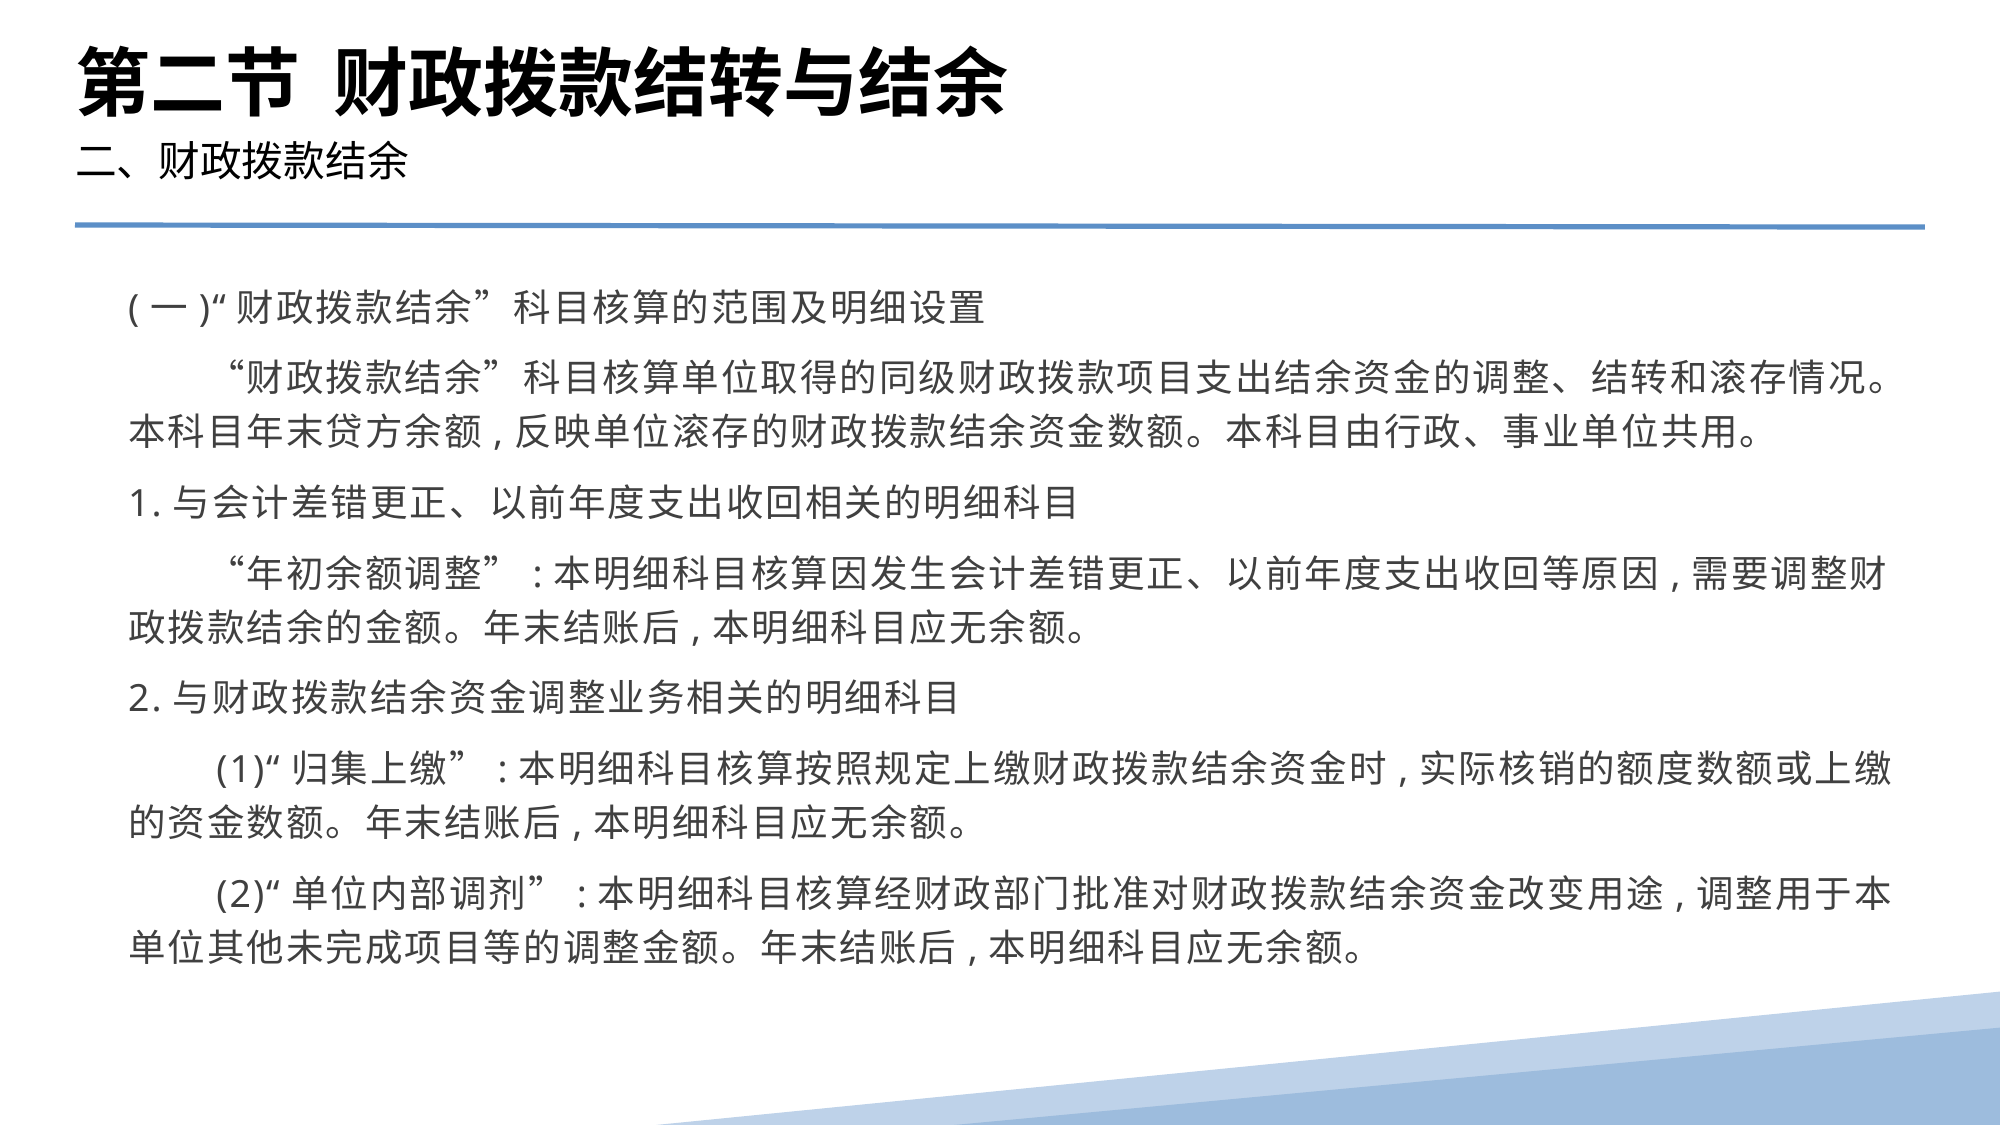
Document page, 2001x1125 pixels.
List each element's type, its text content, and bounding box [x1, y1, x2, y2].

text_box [656, 991, 2000, 1125]
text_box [74, 224, 1925, 228]
text_box (一)“财政拨款结余”科目核算的范围及明细设置 “财政拨款结余”科目核算单位取得的同级财政拨款项目支出结余资金的调整、结转和滚存情况。本科目年末贷方余额,反映单位滚存的财政拨款结余资金数额。本科目由行政、事业单位共用。 1.与会计差错更正、以前年度支出收回相关的明细科目 “年初余额调整”:本明细科目核算因发生会计差错更正、以前年度支出收回等原因,需要调整财政拨款结余的金额。年末结账后,本明细科目应无余额。 2.与财政拨款结余资金调整业务相关的明细科目 (1)“归集上缴”:本明细科目核算按照规定上缴财政拨款结余资金时,实际核销的额度数额或上缴的资金数额。年末结账后,本明细科目应无余额。 (2)“单位内部调剂”:本明细科目核算经财政部门批准对财政拨款结余资金改变用途,调整用于本单位其他未完成项目等的调整金额。年末结账后,本明细科目应无余额。 [117, 252, 1925, 991]
text_box 二、财政拨款结余 [75, 124, 1925, 200]
text_box 第二节 财政拨款结转与结余 [75, 24, 1925, 124]
